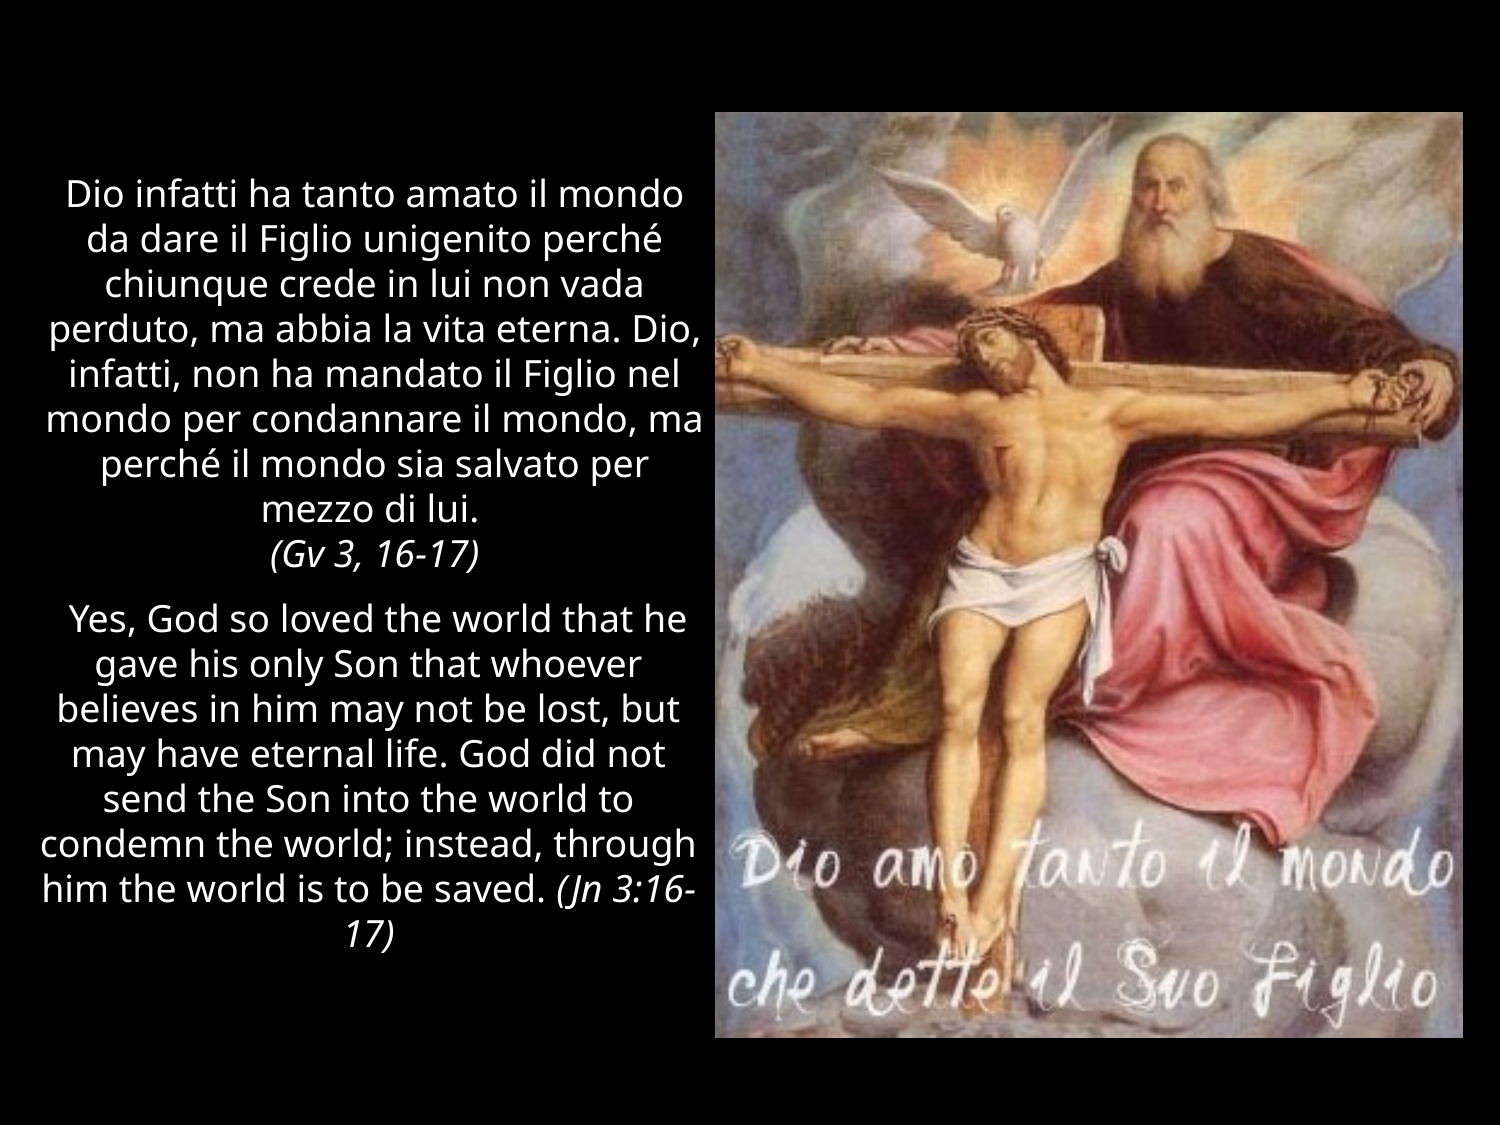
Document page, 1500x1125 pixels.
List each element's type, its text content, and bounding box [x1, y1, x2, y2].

text_box Yes, God so loved the world that he gave his only Son that whoever believes in him may not be lost, but may have eternal life. God did not send the Son into the world to condemn the world; instead, through him the world is to be saved. (Jn 3:16-17) [24, 587, 713, 963]
picture [715, 112, 1463, 1038]
text_box Dio infatti ha tanto amato il mondo da dare il Figlio unigenito perché chiunque crede in lui non vada perduto, ma abbia la vita eterna. Dio, infatti, non ha mandato il Figlio nel mondo per condannare il mondo, ma perché il mondo sia salvato per mezzo di lui. (Gv 3, 16-17) [24, 162, 715, 583]
